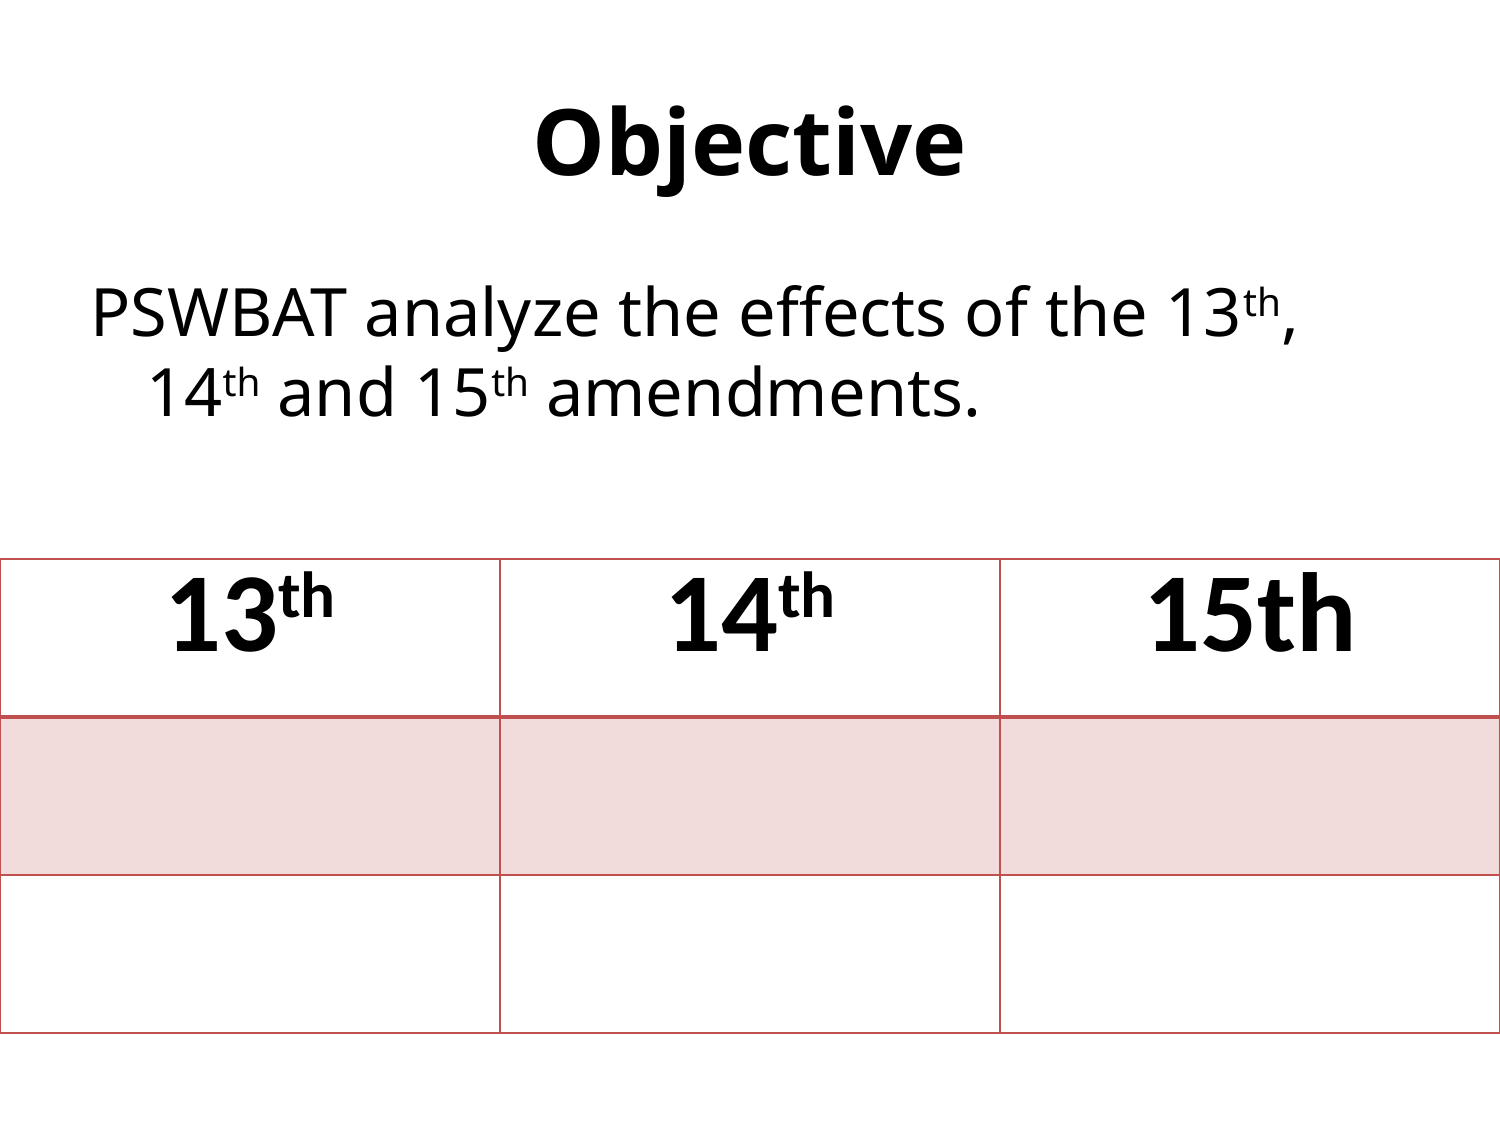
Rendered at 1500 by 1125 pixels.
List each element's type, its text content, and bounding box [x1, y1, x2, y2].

table_cell [501, 876, 999, 1032]
table_header 13th [1, 560, 499, 715]
table_cell [1001, 876, 1499, 1032]
table_header 14th [501, 560, 999, 715]
table_cell [1001, 719, 1499, 874]
table_cell [1, 719, 499, 874]
table_header 15th [1001, 560, 1499, 715]
list PSWBAT analyze the effects of the 13th, 14th and 15th amendments. [75, 262, 1425, 439]
table_cell [1, 876, 499, 1032]
table_cell [501, 719, 999, 874]
title Objective [75, 45, 1425, 233]
